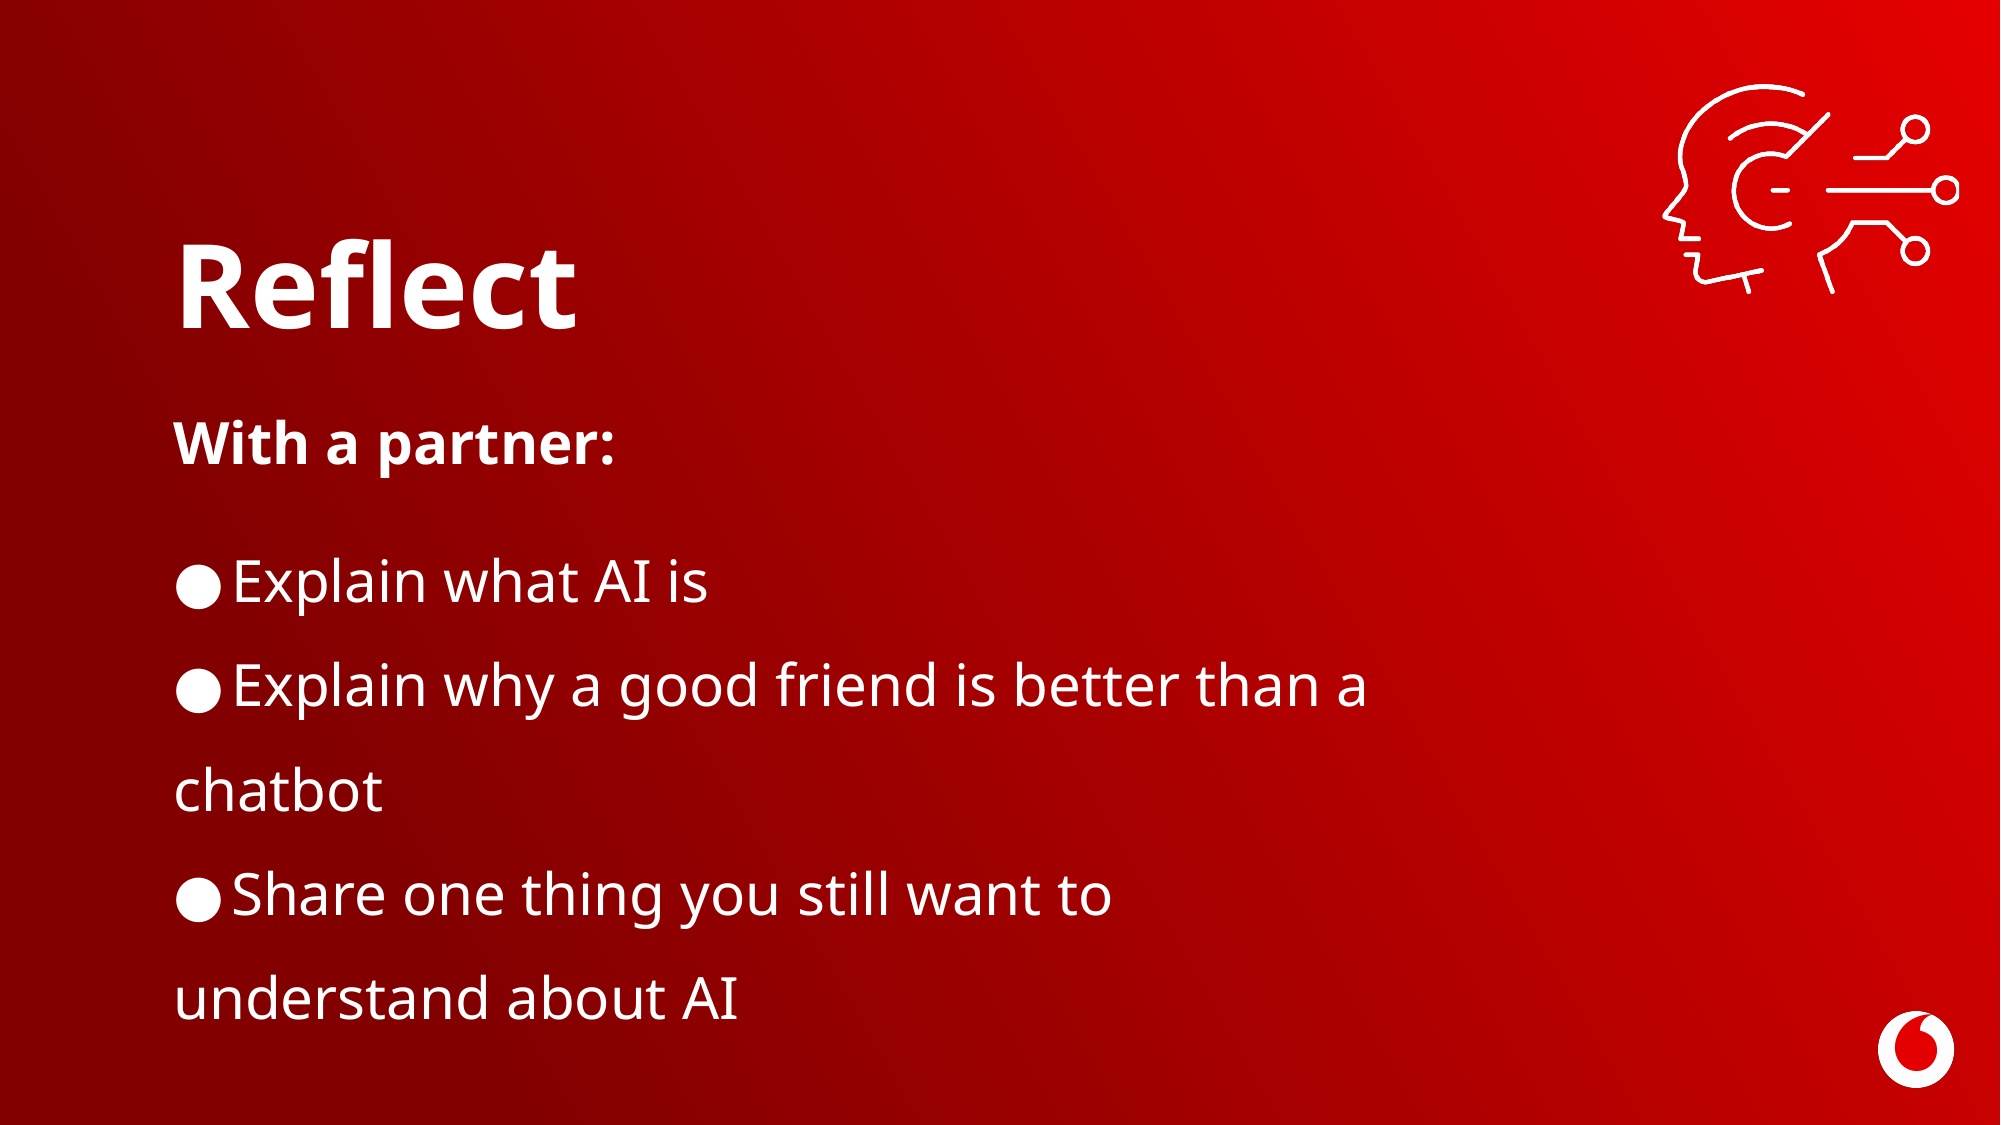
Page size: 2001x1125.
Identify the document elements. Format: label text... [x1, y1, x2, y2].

text_box ● Explain what AI is ● Explain why a good friend is better than a chatbot ● Share one thing you still want to understand about AI [173, 510, 1436, 858]
text_box Reflect [173, 268, 1762, 352]
text_box With a partner: [173, 413, 1731, 497]
picture [1661, 84, 1960, 294]
picture [1874, 1007, 1963, 1092]
